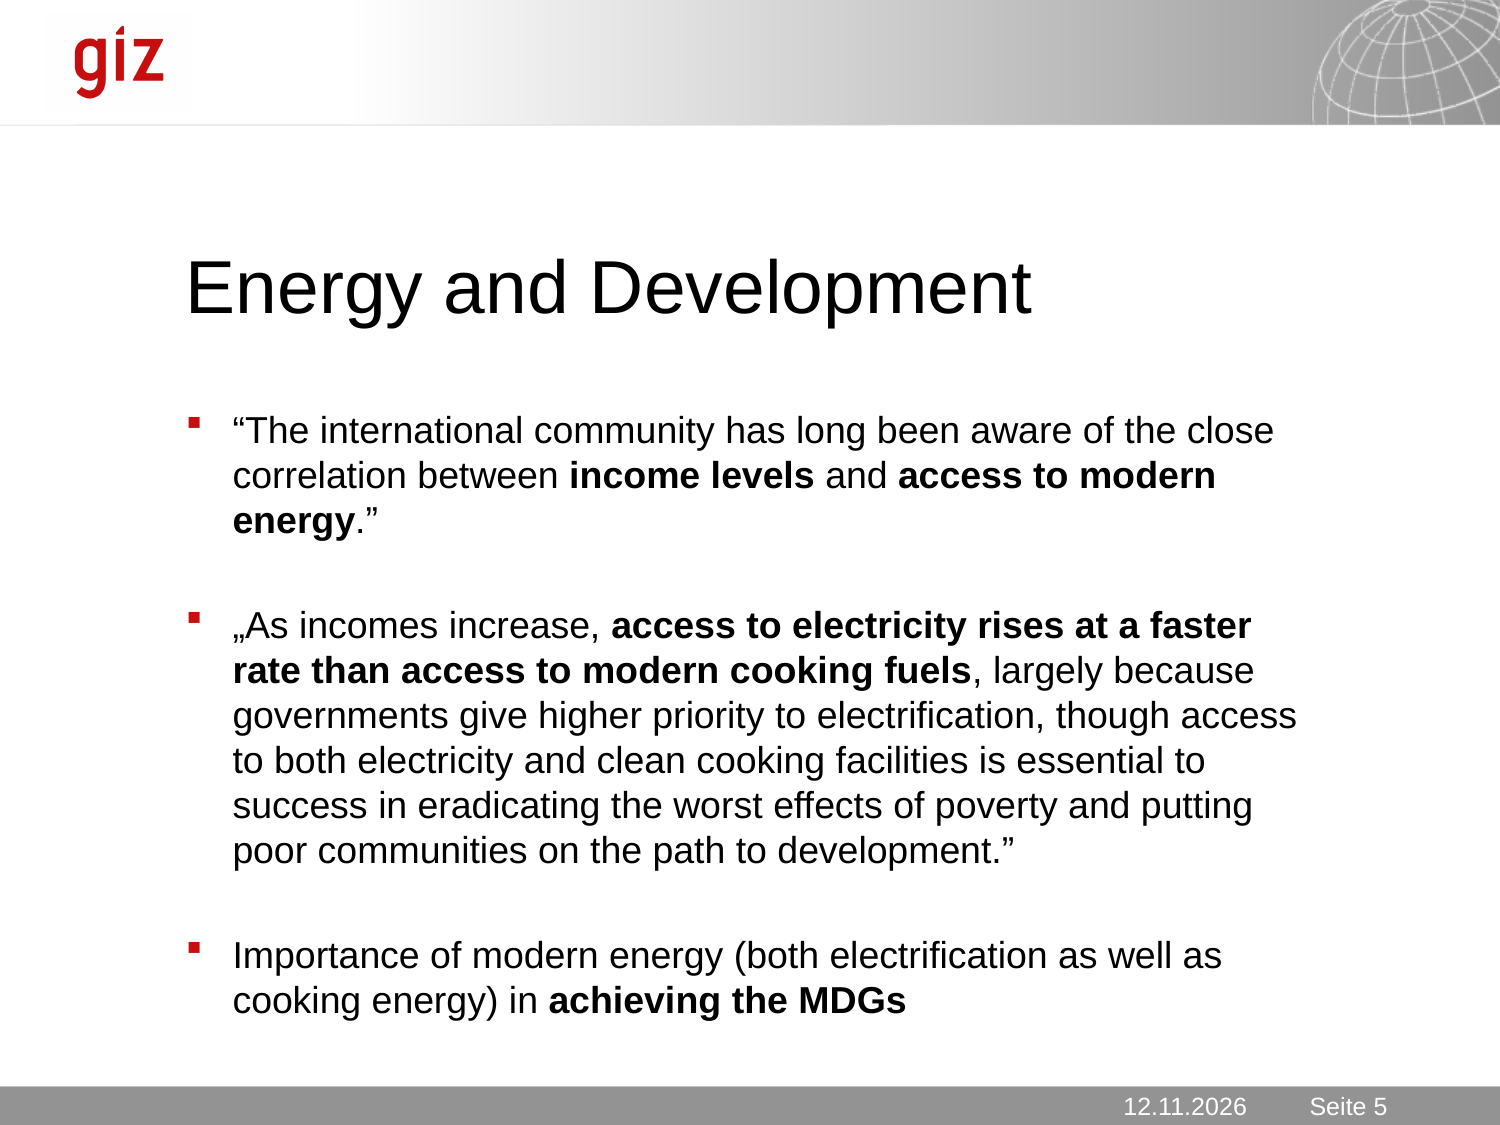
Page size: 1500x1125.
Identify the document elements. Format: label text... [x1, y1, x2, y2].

picture [45, 12, 193, 111]
title Energy and Development [170, 231, 1325, 334]
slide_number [1108, 1082, 1322, 1125]
picture [1311, 0, 1500, 125]
list “The international community has long been aware of the close correlation between income levels and access to modern energy.” „As incomes increase, access to electricity rises at a faster rate than access to modern cooking fuels, largely because governments give higher priority to electrification, though access to both electricity and clean cooking facilities is essential to success in eradicating the worst effects of poverty and putting poor communities on the path to development.” Importance of modern energy (both electrification as well as cooking energy) in achieving the MDGs [170, 345, 1325, 1021]
